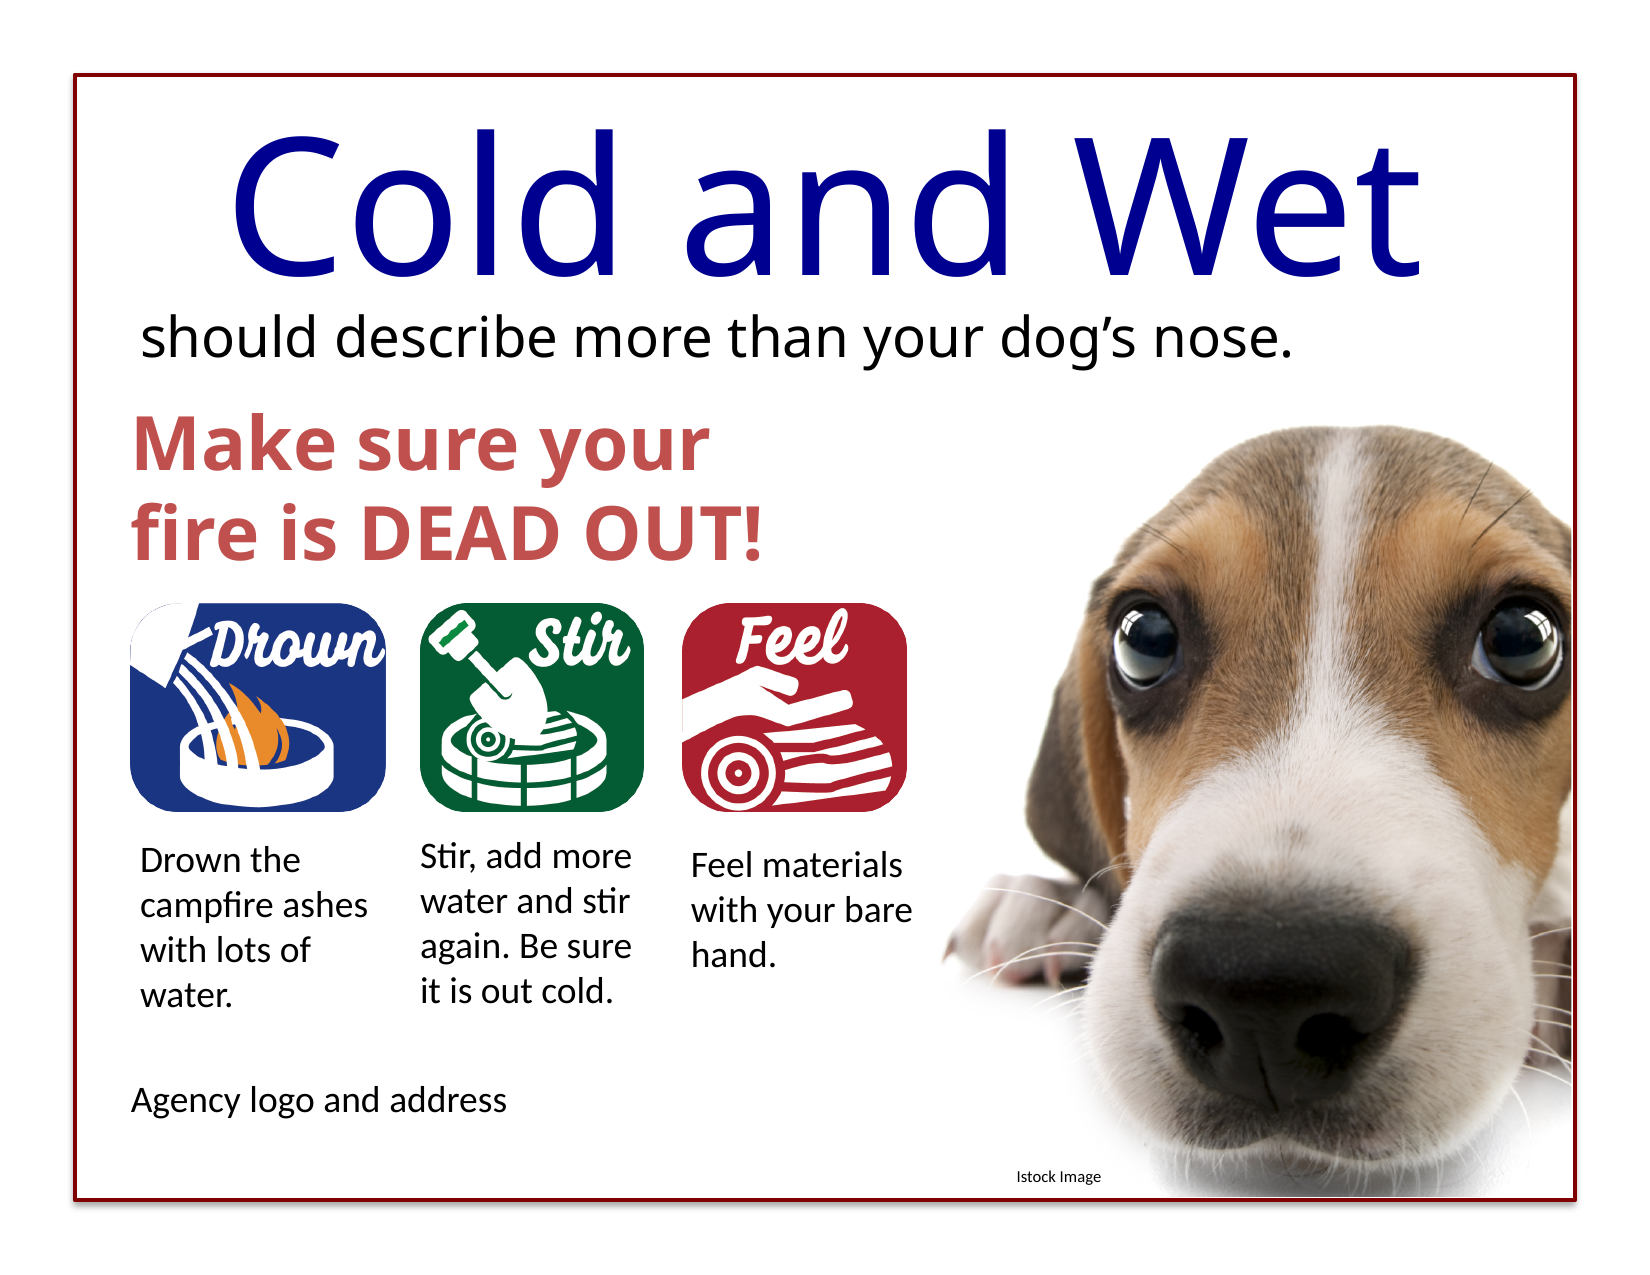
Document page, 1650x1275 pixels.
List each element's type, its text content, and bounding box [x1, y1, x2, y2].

picture [130, 603, 386, 813]
picture [916, 396, 1572, 1197]
picture [419, 603, 645, 813]
text_box [74, 74, 1576, 1201]
text_box Drown the campfire ashes with lots of water. [140, 835, 386, 1016]
text_box Make sure your fire is DEAD OUT! [130, 395, 915, 576]
text_box should describe more than your dog’s nose. [140, 301, 1536, 369]
text_box Feel materials with your bare hand. [690, 840, 911, 976]
text_box Stir, add more water and stir again. Be sure it is out cold. [420, 830, 644, 1011]
picture [682, 603, 908, 813]
text_box Agency logo and address [130, 1074, 911, 1120]
text_box Cold and Wet [74, 83, 1575, 314]
